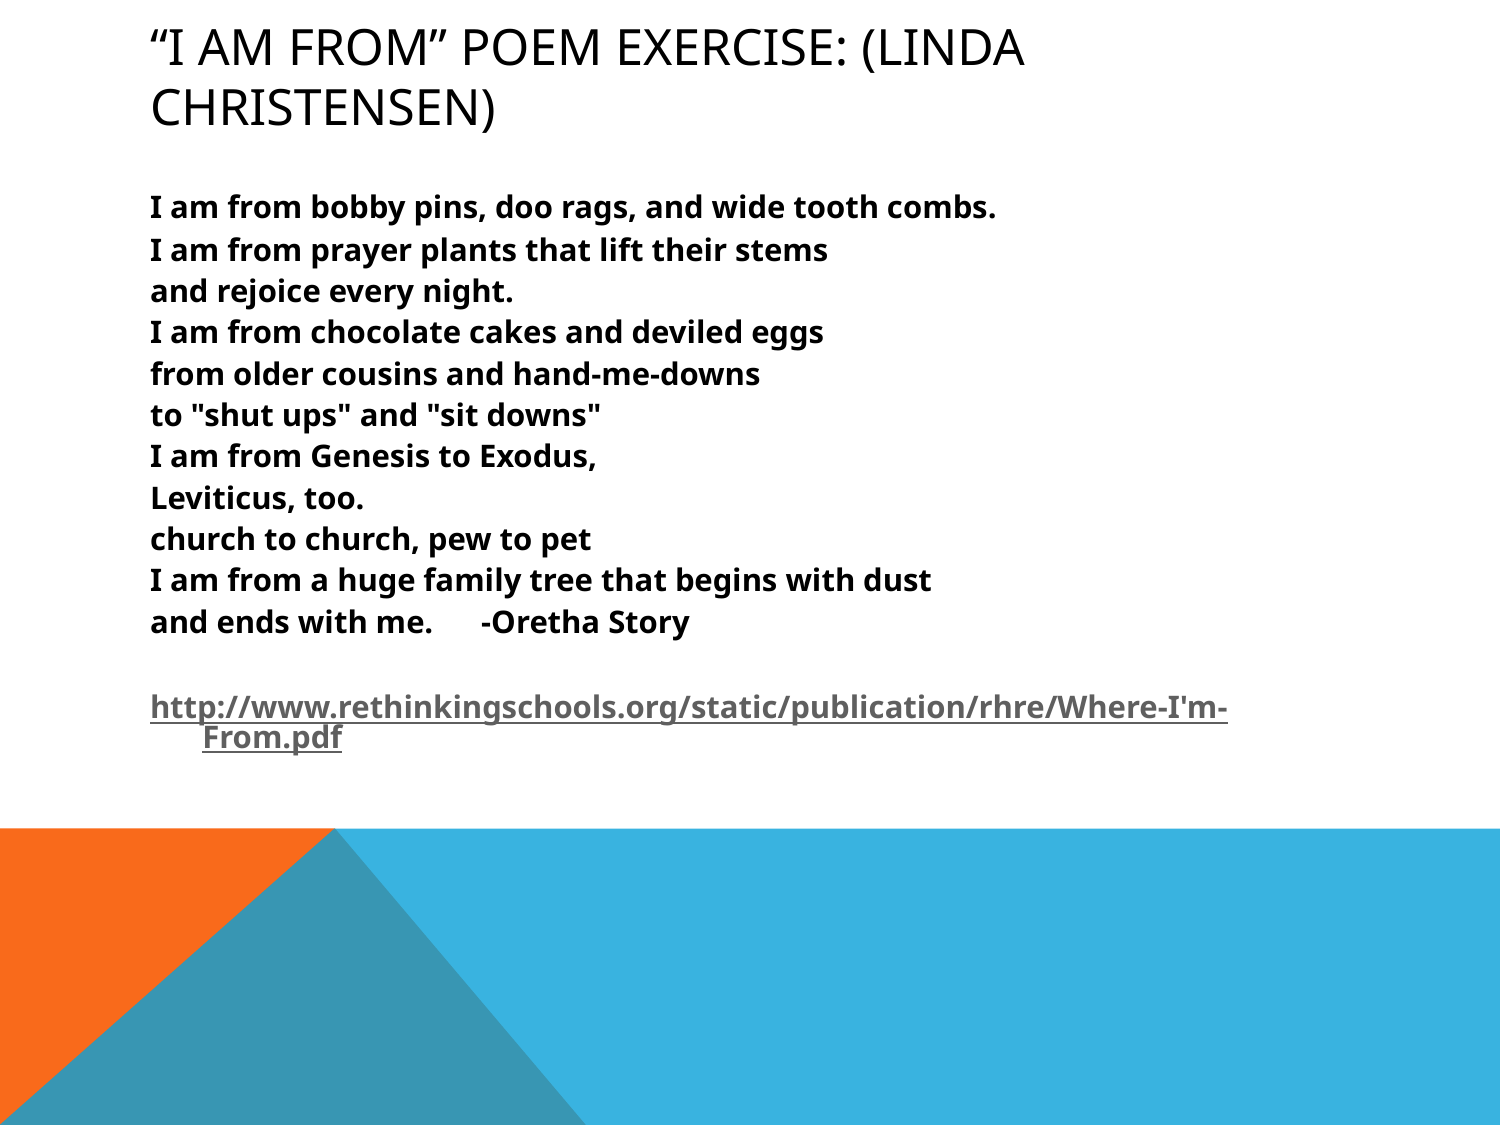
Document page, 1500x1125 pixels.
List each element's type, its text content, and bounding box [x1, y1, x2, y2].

title “I am from” poem exercise: (Linda Christensen) [135, 60, 1369, 150]
list I am from bobby pins, doo rags, and wide tooth combs. I am from prayer plants that lift their stems and rejoice every night. I am from chocolate cakes and deviled eggs from older cousins and hand-me-downs to "shut ups" and "sit downs" I am from Genesis to Exodus, Leviticus, too. church to church, pew to pet I am from a huge family tree that begins with dust and ends with me. -Oretha Story http://www.rethinkingschools.org/static/publication/rhre/Where-I'm-From.pdf [135, 180, 1369, 768]
